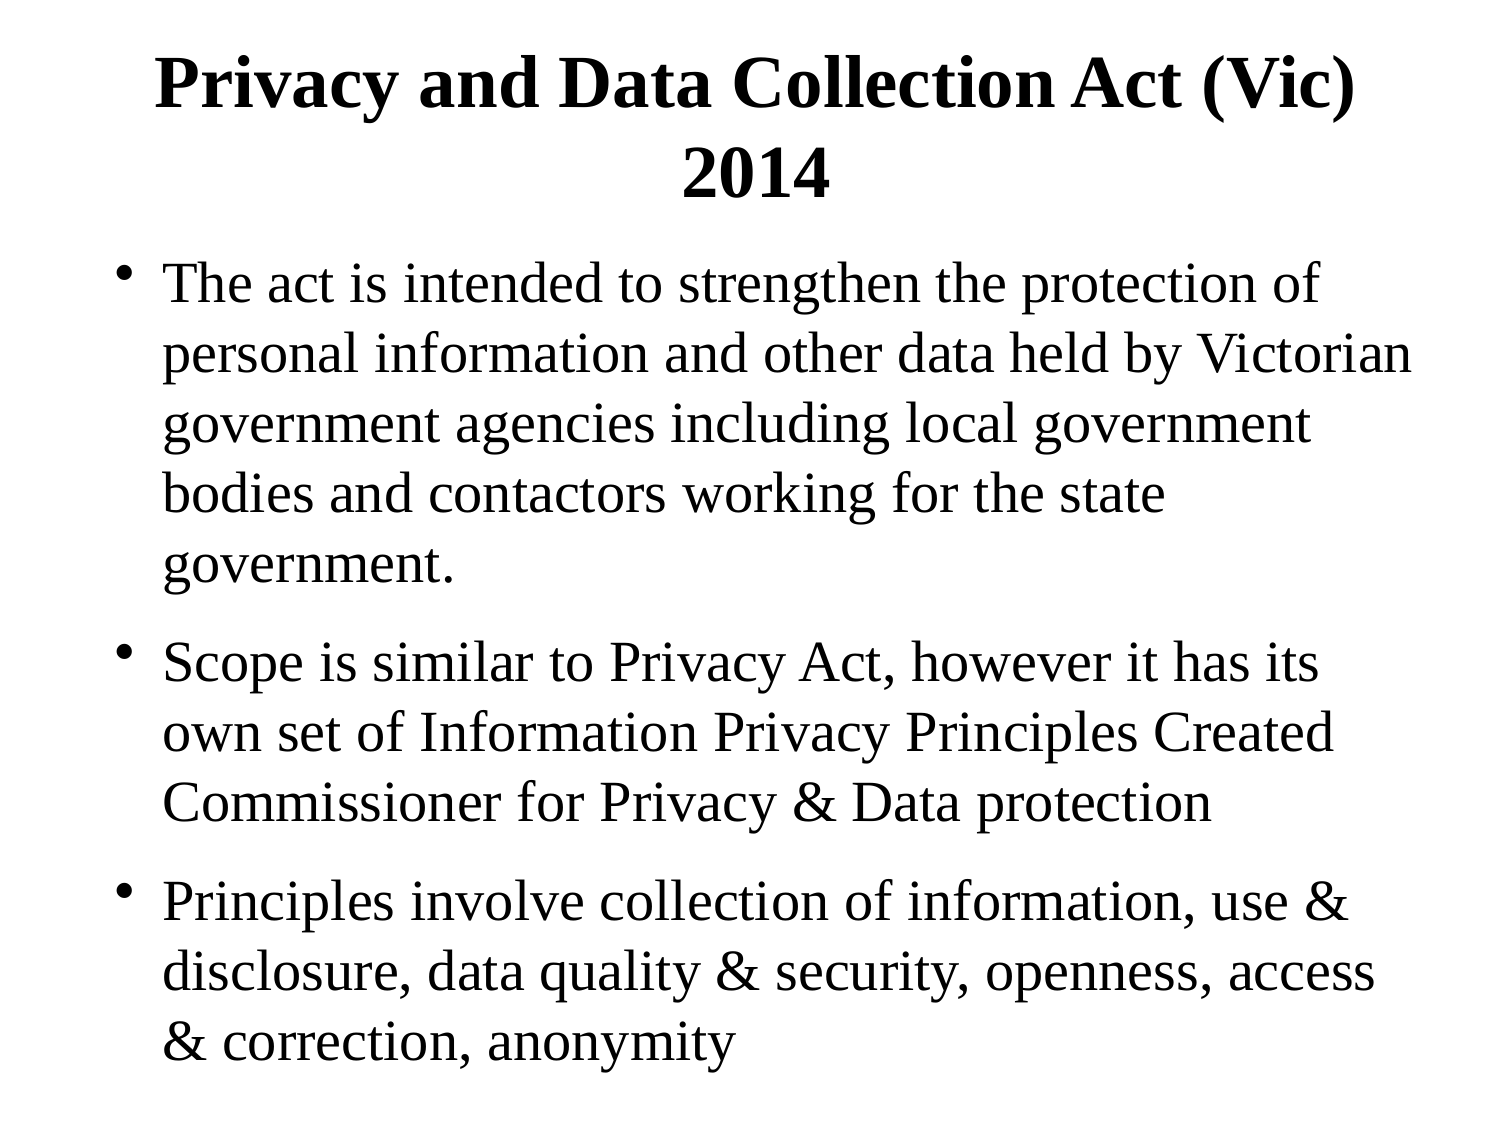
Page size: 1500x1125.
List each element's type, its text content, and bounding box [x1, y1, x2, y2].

text_box Privacy and Data Collection Act (Vic) 2014 [74, 24, 1438, 220]
text_box The act is intended to strengthen the protection of personal information and other data held by Victorian government agencies including local government bodies and contactors working for the state government. Scope is similar to Privacy Act, however it has its own set of Information Privacy Principles Created Commissioner for Privacy & Data protection Principles involve collection of information, use & disclosure, data quality & security, openness, access & correction, anonymity [99, 236, 1438, 1080]
